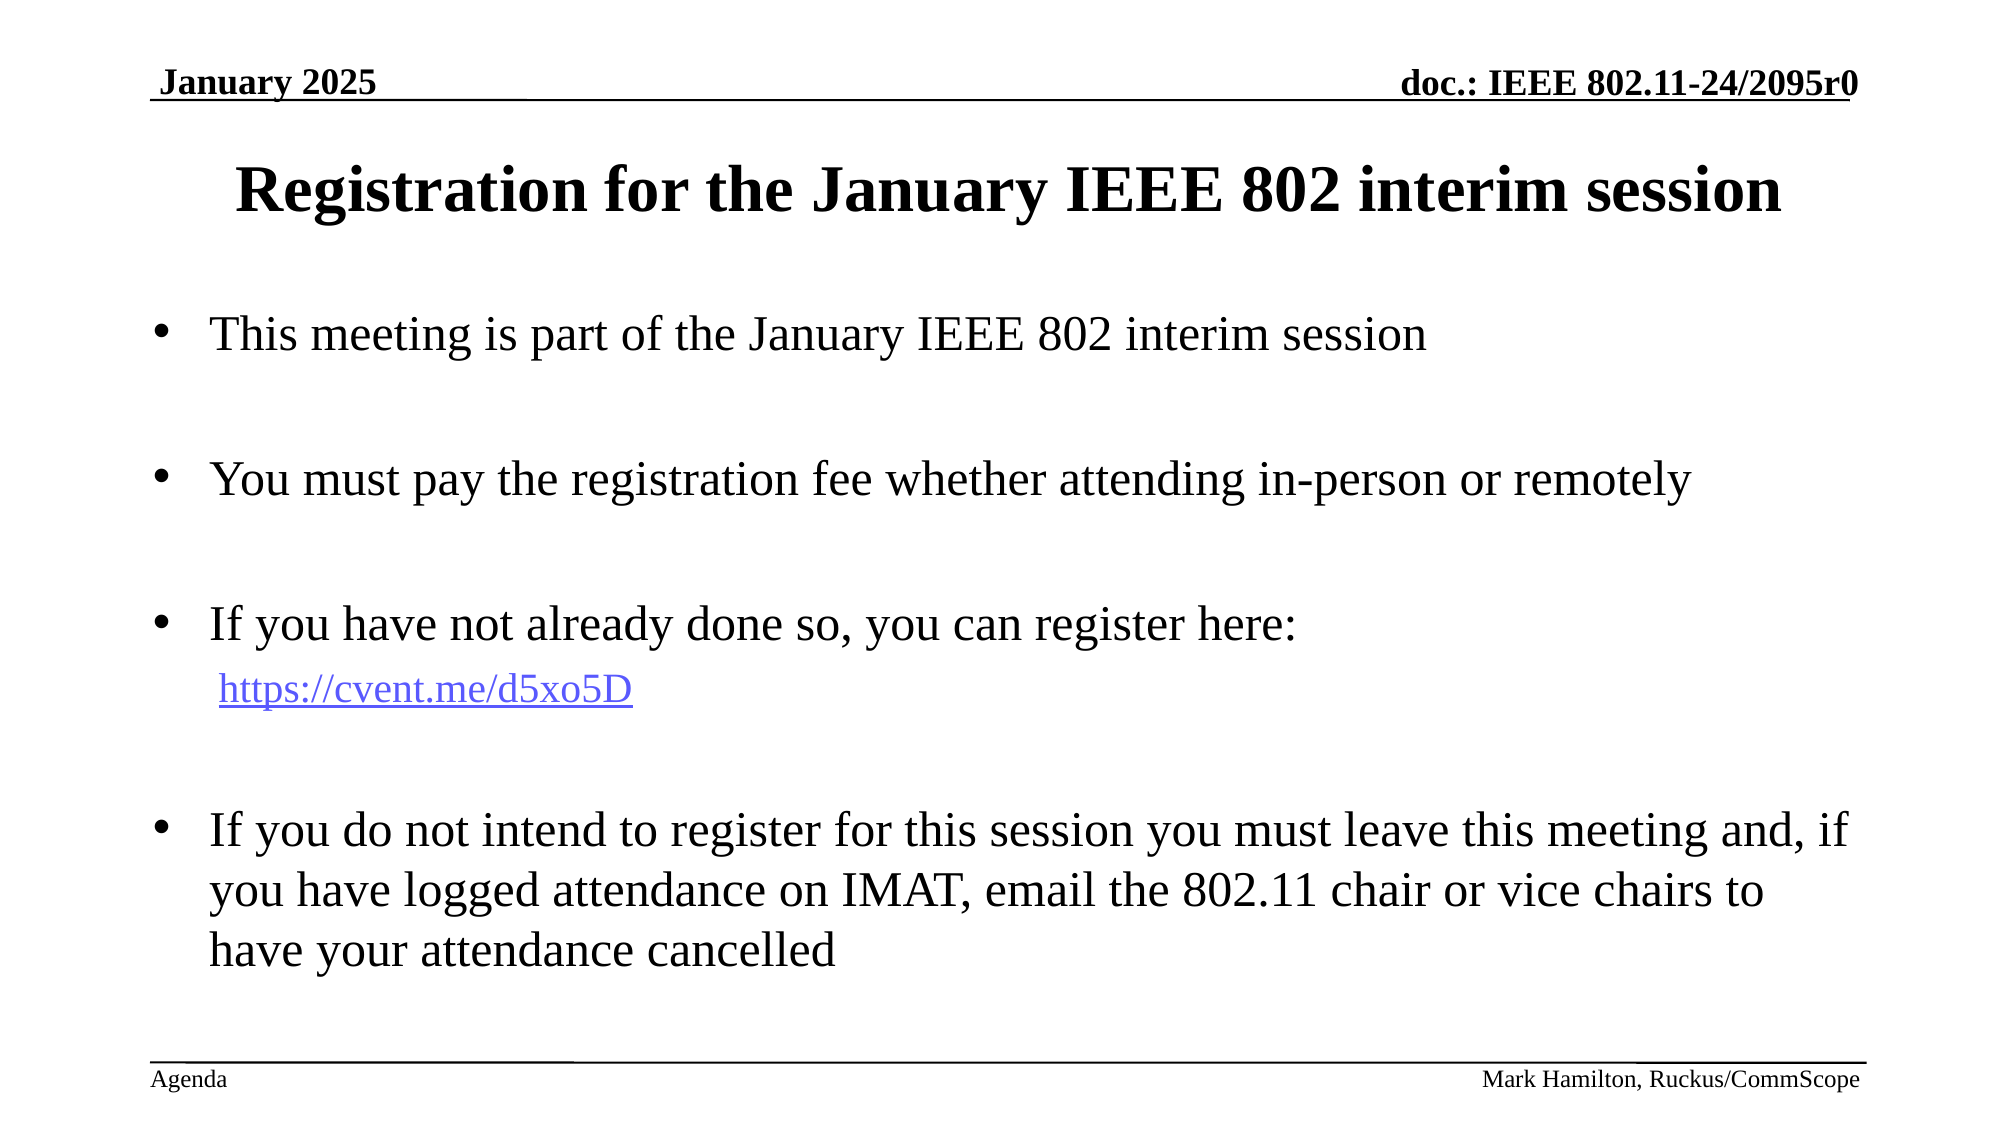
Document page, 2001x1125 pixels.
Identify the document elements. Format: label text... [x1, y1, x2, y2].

title Registration for the January IEEE 802 interim session [152, 109, 1869, 261]
list This meeting is part of the January IEEE 802 interim session You must pay the registration fee whether attending in-person or remotely If you have not already done so, you can register here: https://cvent.me/d5xo5D If you do not intend to register for this session you must leave this meeting and, if you have logged attendance on IMAT, email the 802.11 chair or vice chairs to have your attendance cancelled [137, 292, 1869, 1057]
